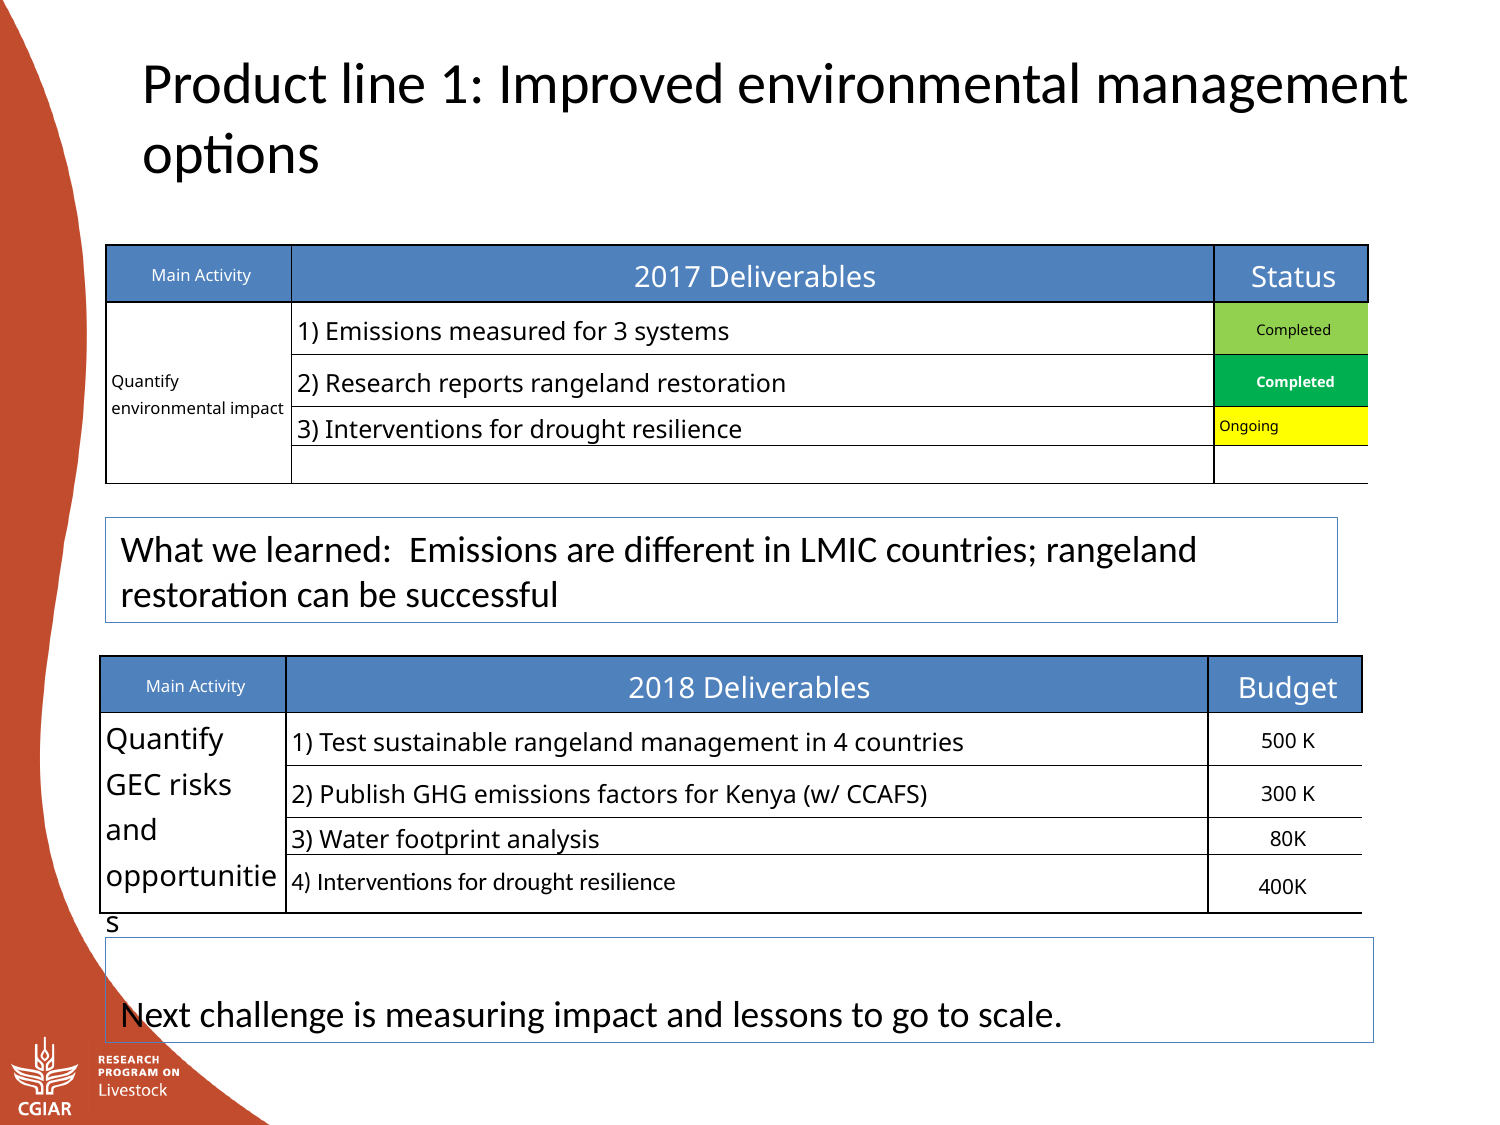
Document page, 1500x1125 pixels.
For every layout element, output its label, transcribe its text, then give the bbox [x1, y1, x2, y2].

table_header Status [1215, 246, 1367, 301]
table_cell Ongoing [1215, 407, 1368, 445]
table_header Main Activity [107, 246, 291, 301]
table_cell 500 K [1209, 713, 1362, 765]
table_header 2018 Deliverables [287, 657, 1207, 712]
picture [0, 0, 270, 1125]
table_header 2017 Deliverables [292, 246, 1213, 301]
table_cell 300 K [1209, 766, 1362, 817]
table_cell 2) Research reports rangeland restoration [292, 355, 1213, 406]
table_cell 3) Water footprint analysis [287, 818, 1207, 854]
table_cell Quantify GEC risks and opportunities [101, 713, 285, 912]
table_cell 1) Emissions measured for 3 systems [292, 303, 1213, 354]
table_cell Completed [1215, 303, 1368, 354]
table_cell 400K [1209, 855, 1362, 912]
text_box Product line 1: Improved environmental management options [127, 37, 1463, 175]
table_header Budget [1209, 657, 1361, 712]
table_header Main Activity [101, 657, 285, 712]
table_cell 1) Test sustainable rangeland management in 4 countries [287, 713, 1207, 765]
text_box What we learned: Emissions are different in LMIC countries; rangeland restoration can be successful [105, 517, 1338, 623]
table_cell Quantify environmental impact [107, 303, 291, 483]
text_box Next challenge is measuring impact and lessons to go to scale. [105, 937, 1374, 1043]
table_cell 4) Interventions for drought resilience [287, 855, 1207, 912]
table_cell 3) Interventions for drought resilience [292, 407, 1213, 445]
table_cell [1215, 446, 1368, 483]
table_cell [292, 446, 1213, 483]
table_cell 2) Publish GHG emissions factors for Kenya (w/ CCAFS) [287, 766, 1207, 817]
table_cell Completed [1215, 355, 1368, 406]
table_cell 80K [1209, 818, 1362, 854]
